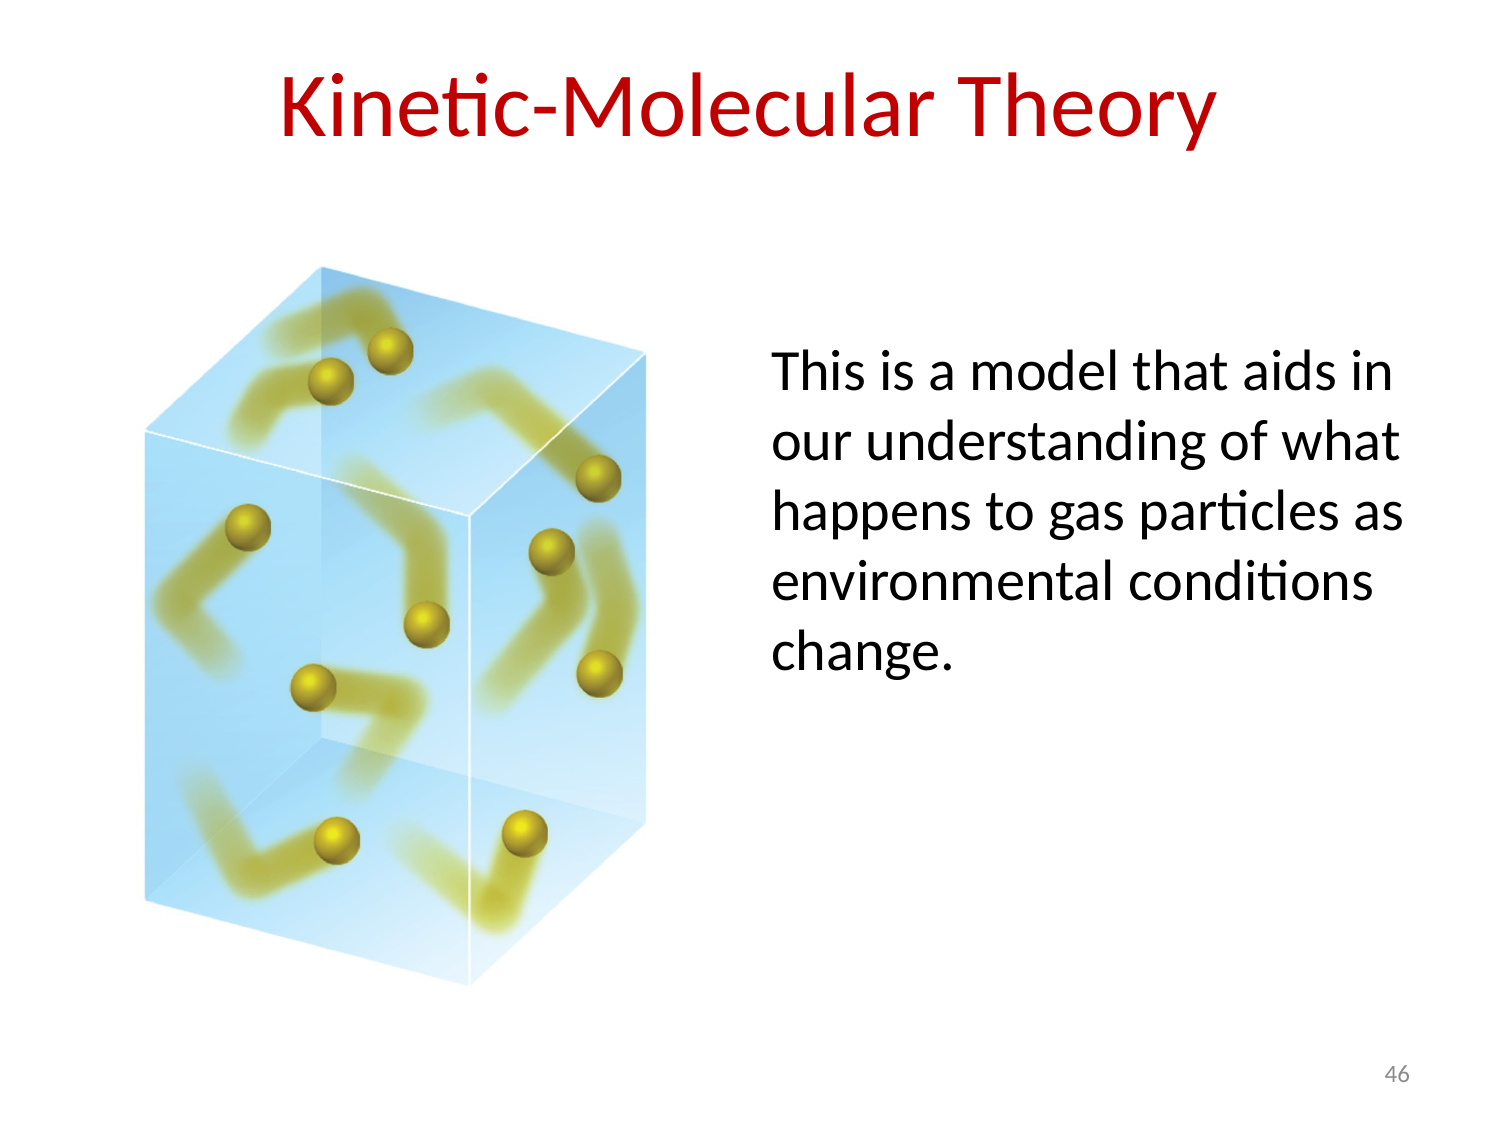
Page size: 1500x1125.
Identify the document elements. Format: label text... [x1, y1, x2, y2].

text_box This is a model that aids in our understanding of what happens to gas particles as environmental conditions change. [699, 324, 1425, 788]
text_box Kinetic-Molecular Theory [112, 37, 1388, 225]
picture [124, 249, 664, 1000]
slide_number 46 [1074, 1042, 1425, 1103]
